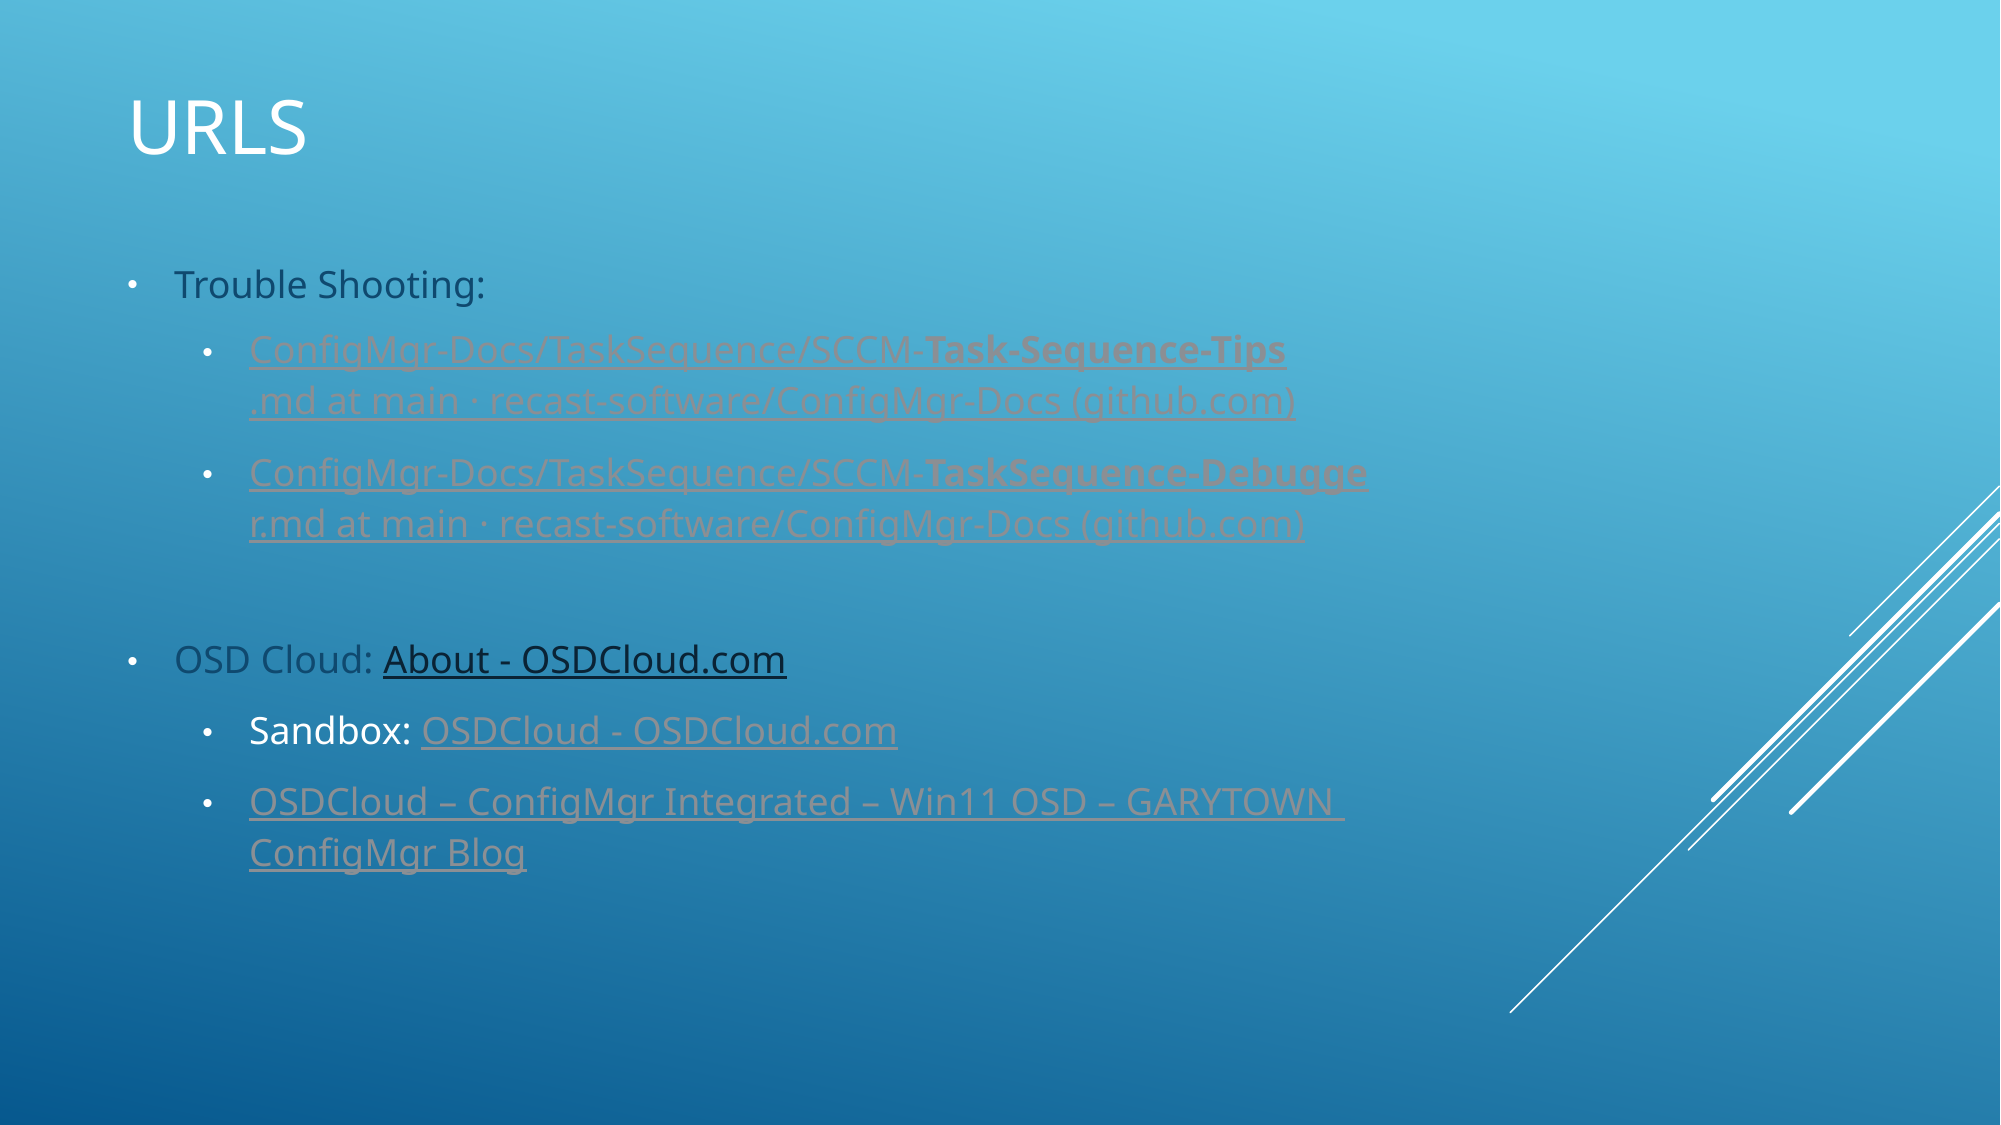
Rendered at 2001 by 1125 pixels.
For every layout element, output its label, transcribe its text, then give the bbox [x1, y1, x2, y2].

title URLs [112, 58, 1513, 178]
list Trouble Shooting: ConfigMgr-Docs/TaskSequence/SCCM-Task-Sequence-Tips.md at main · recast-software/ConfigMgr-Docs (github.com) ConfigMgr-Docs/TaskSequence/SCCM-TaskSequence-Debugger.md at main · recast-software/ConfigMgr-Docs (github.com) OSD Cloud: About - OSDCloud.com Sandbox: OSDCloud - OSDCloud.com OSDCloud – ConfigMgr Integrated – Win11 OSD – GARYTOWN ConfigMgr Blog [112, 253, 1513, 984]
